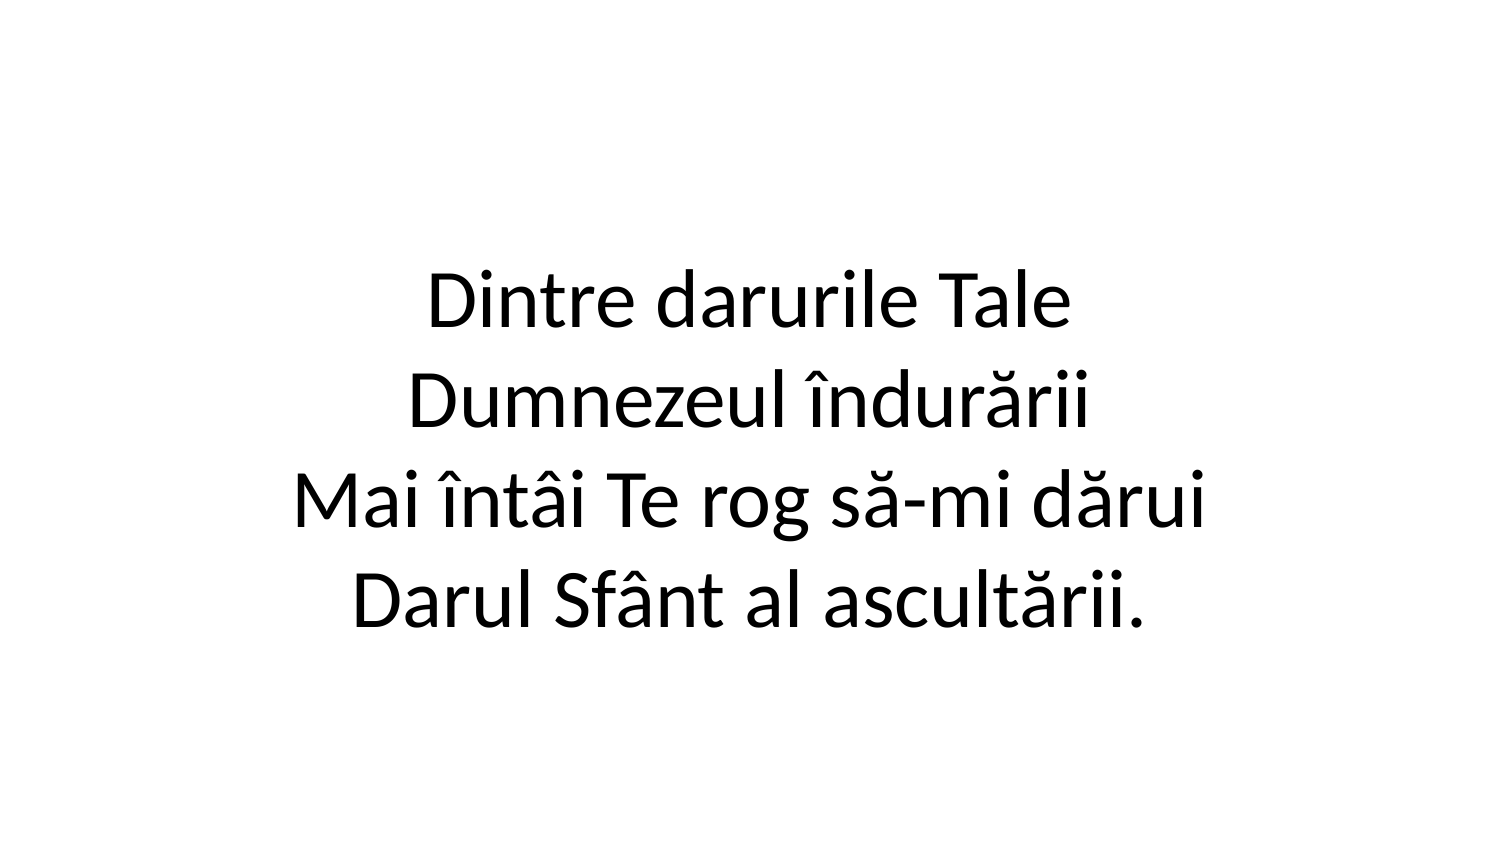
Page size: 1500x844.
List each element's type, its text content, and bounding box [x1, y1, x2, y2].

text_box Dintre darurile Tale Dumnezeul îndurării Mai întâi Te rog să-mi dărui Darul Sfânt al ascultării. [276, 192, 1224, 652]
